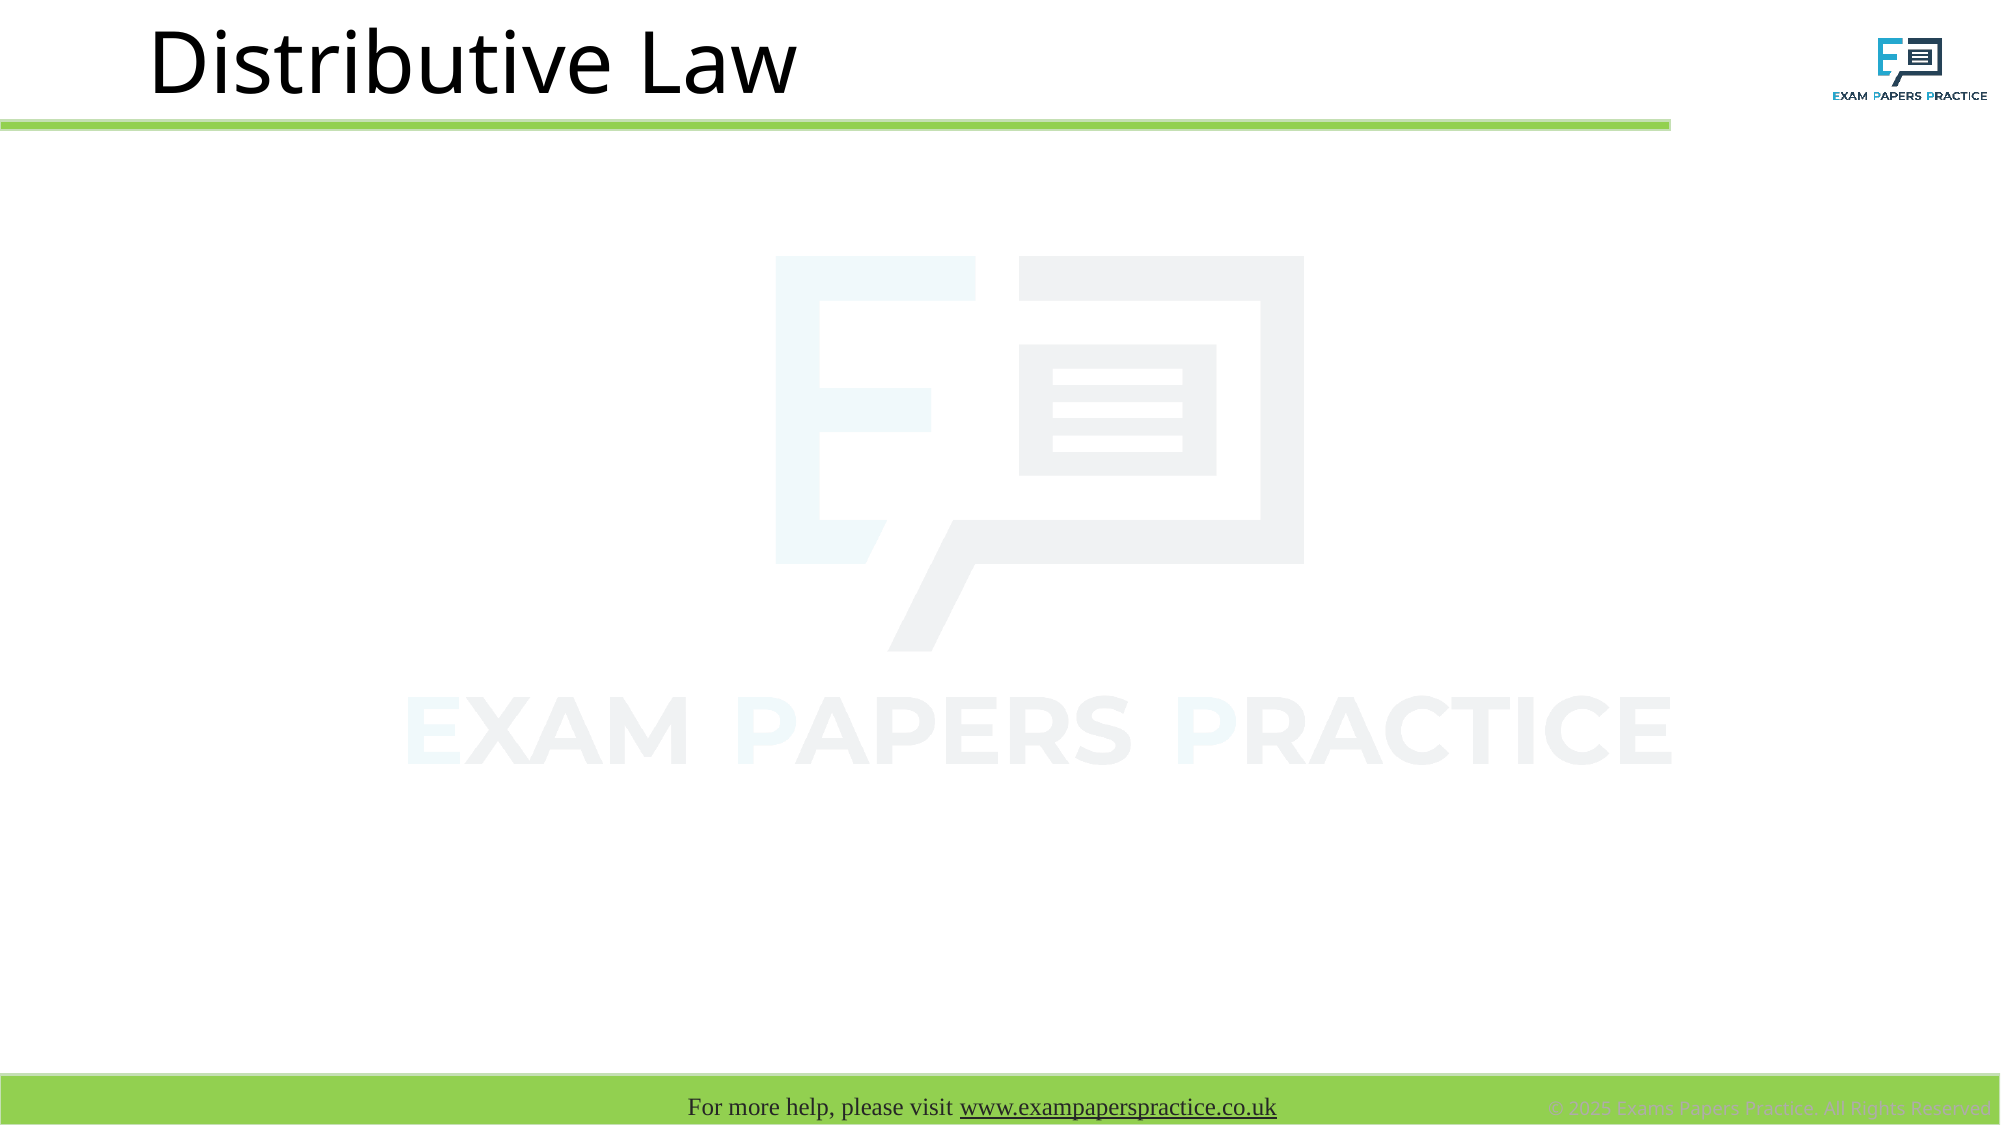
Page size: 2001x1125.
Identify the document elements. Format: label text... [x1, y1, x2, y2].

title Distributive Law [132, 11, 1858, 121]
